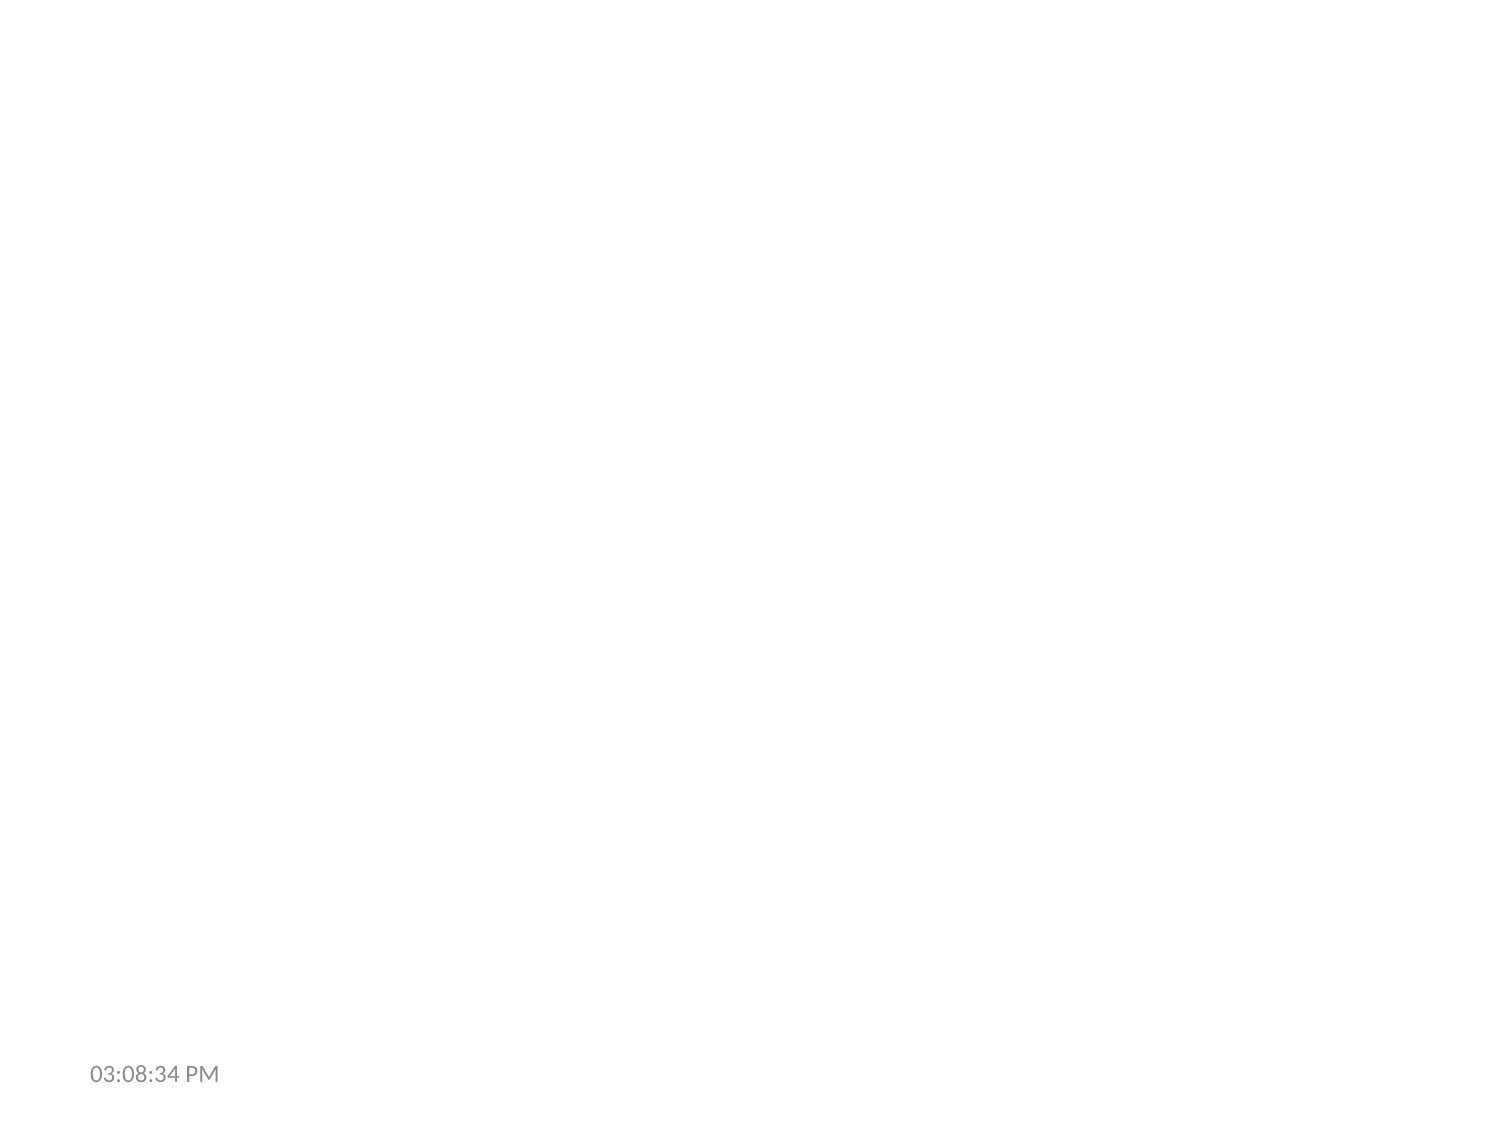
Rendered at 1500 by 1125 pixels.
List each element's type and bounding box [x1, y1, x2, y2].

slide_number [75, 1042, 425, 1103]
